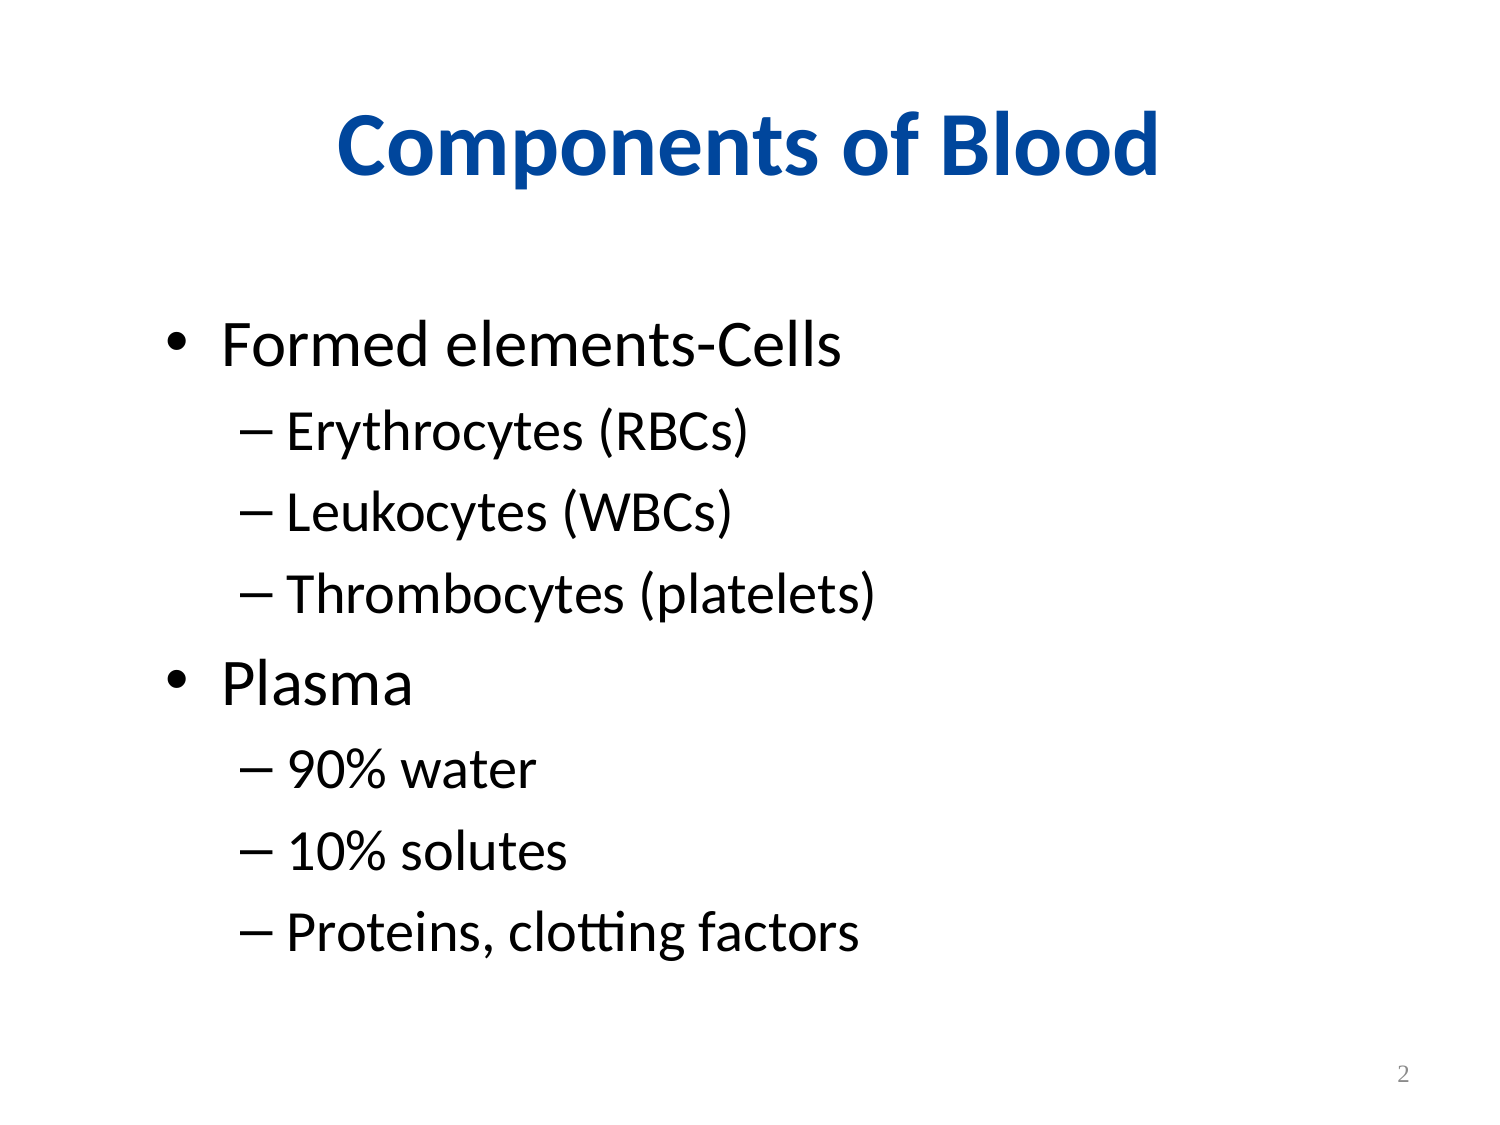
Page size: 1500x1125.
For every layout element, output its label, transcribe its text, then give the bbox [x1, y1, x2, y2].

list Formed elements-Cells Erythrocytes (RBCs) Leukocytes (WBCs) Thrombocytes (platelets) Plasma 90% water 10% solutes Proteins, clotting factors [150, 292, 1350, 1043]
slide_number 2 [1074, 1042, 1425, 1103]
title Components of Blood [75, 45, 1425, 233]
